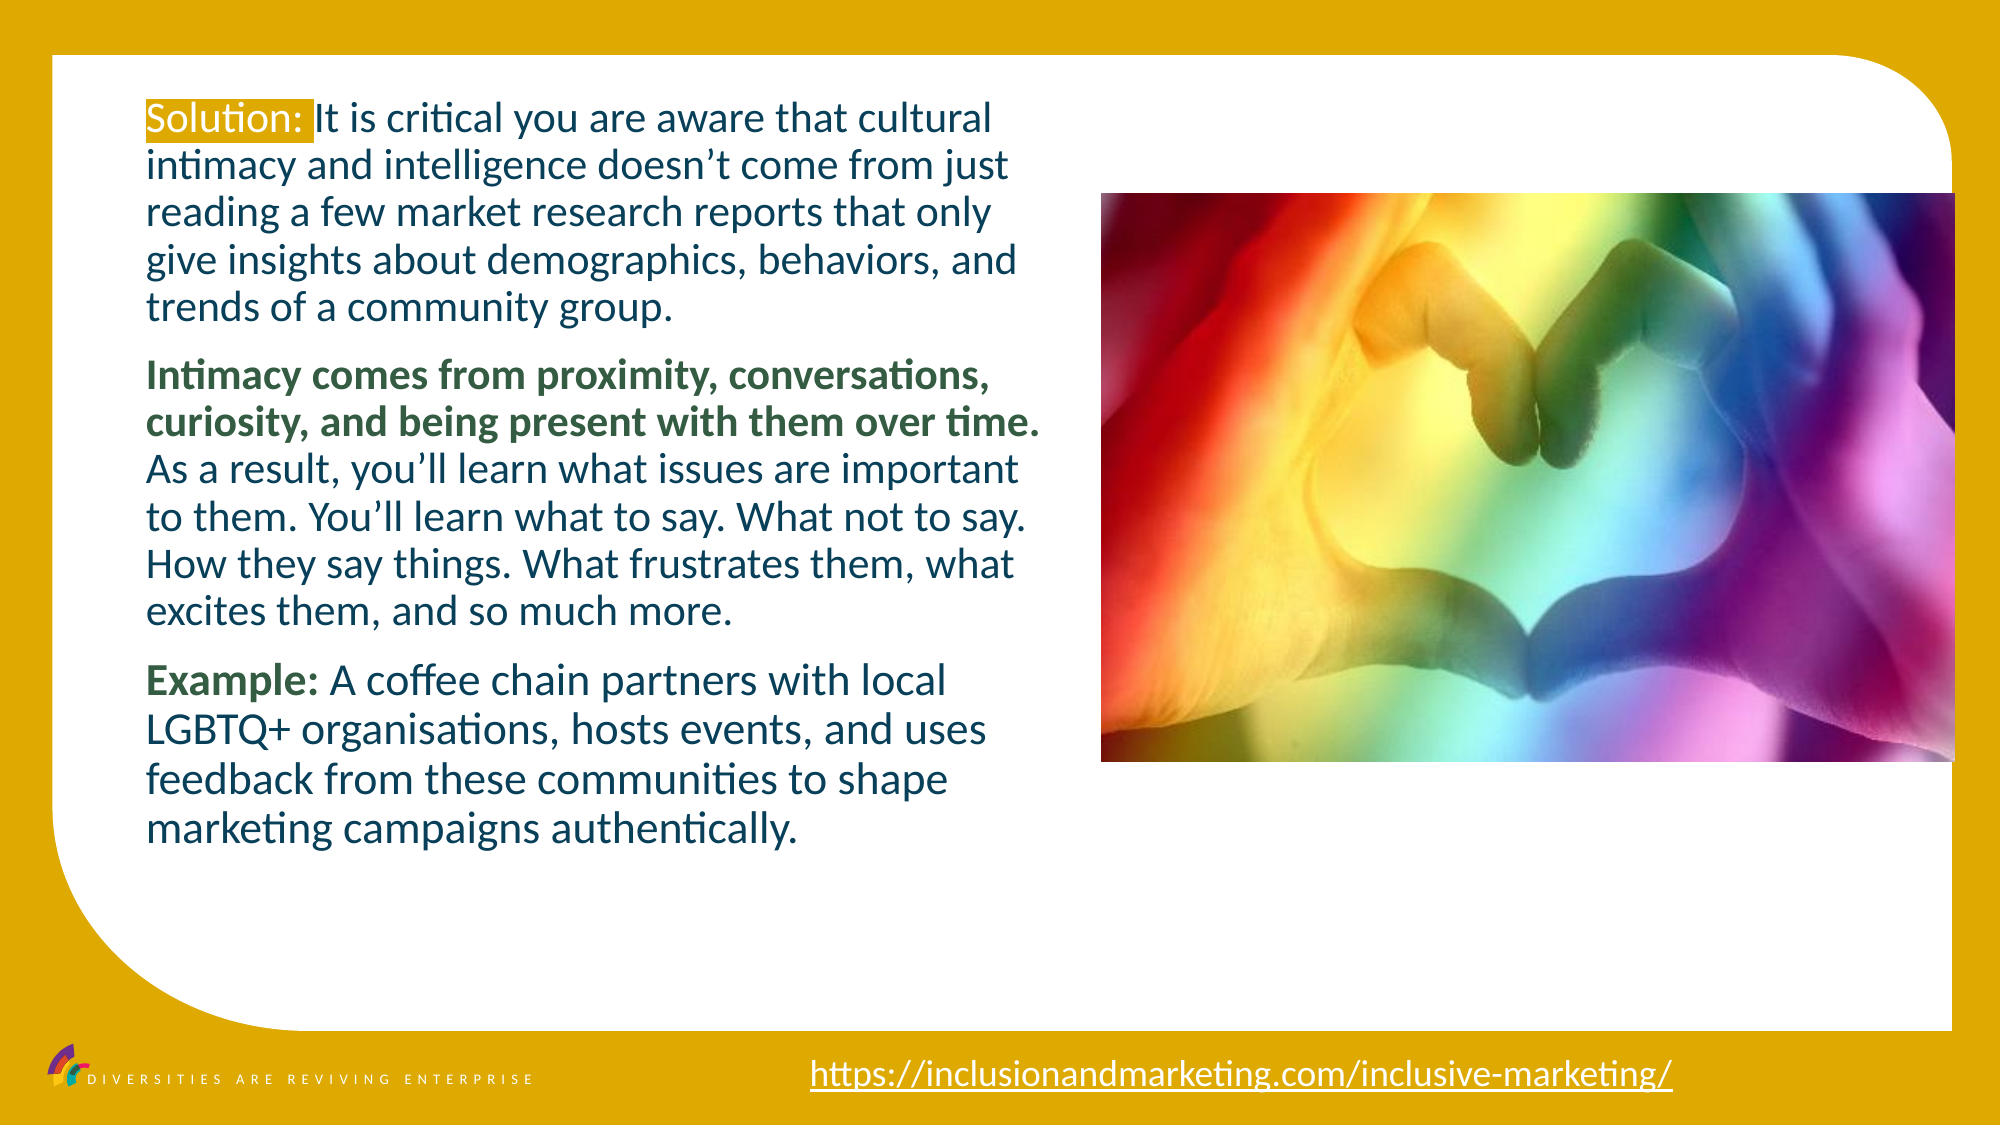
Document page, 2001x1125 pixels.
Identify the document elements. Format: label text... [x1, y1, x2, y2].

picture [1101, 193, 1955, 762]
list Solution: It is critical you are aware that cultural intimacy and intelligence doesn’t come from just reading a few market research reports that only give insights about demographics, behaviors, and trends of a community group. Intimacy comes from proximity, conversations, curiosity, and being present with them over time. As a result, you’ll learn what issues are important to them. You’ll learn what to say. What not to say. How they say things. What frustrates them, what excites them, and so much more. Example: A coffee chain partners with local LGBTQ+ organisations, hosts events, and uses feedback from these communities to shape marketing campaigns authentically. [130, 87, 1071, 719]
text_box https://inclusionandmarketing.com/inclusive-marketing/ [794, 1041, 2000, 1102]
